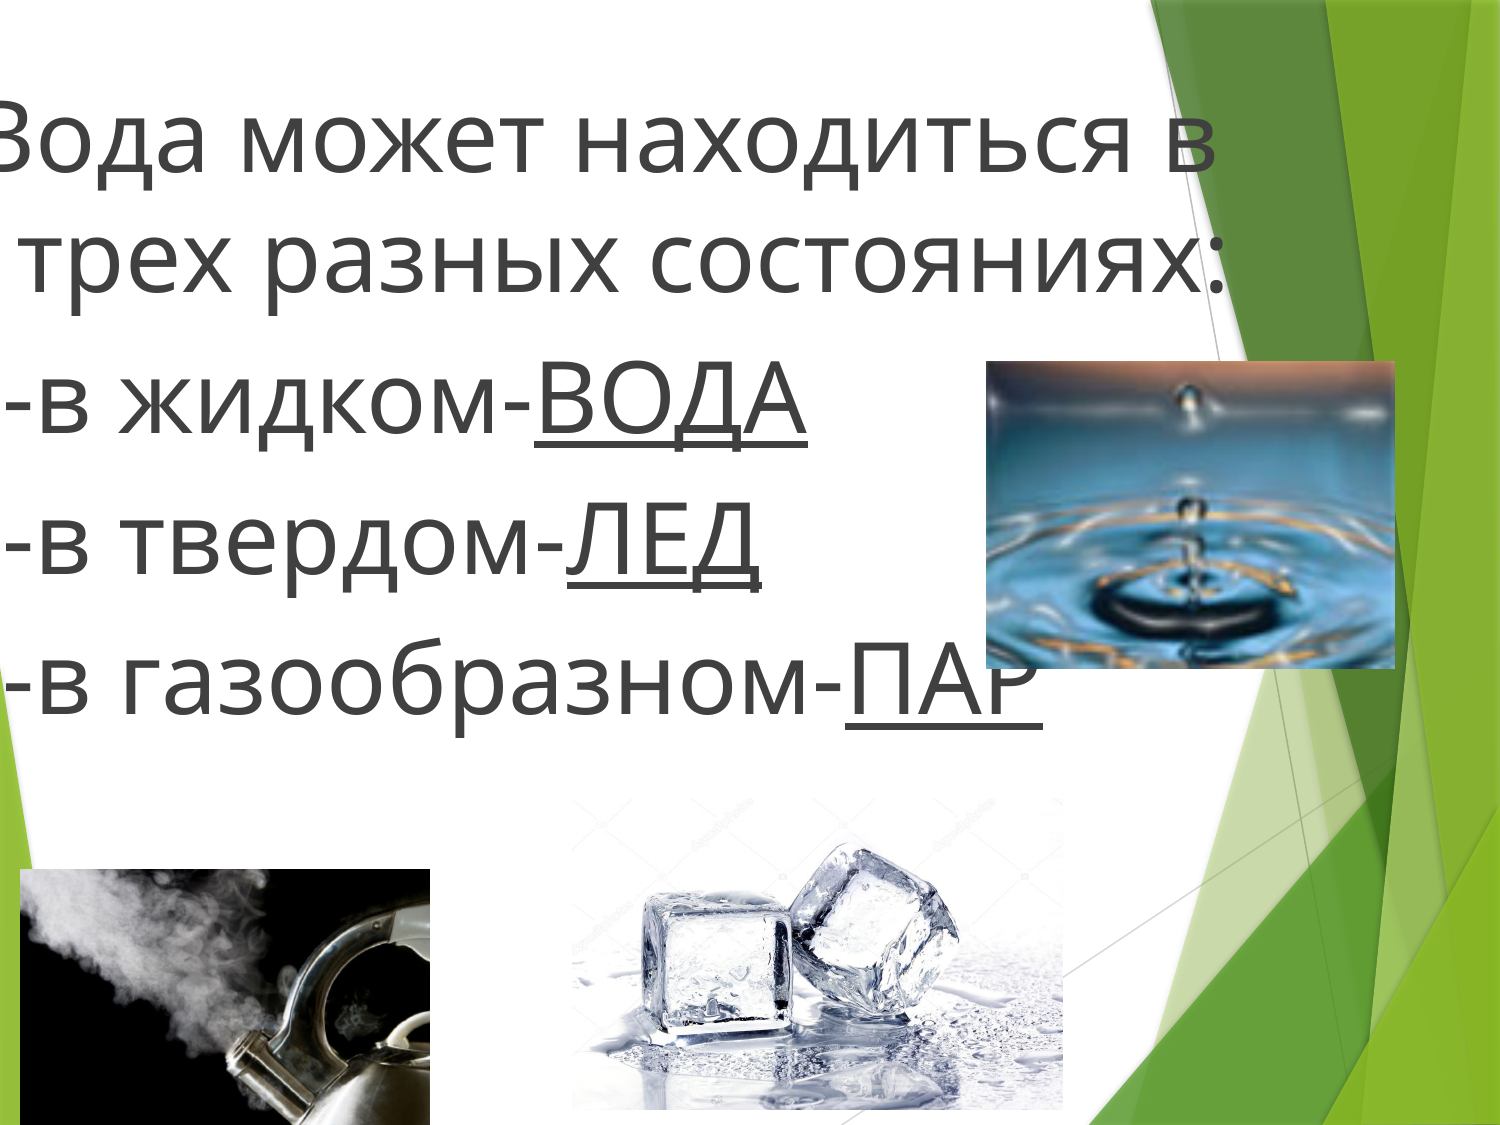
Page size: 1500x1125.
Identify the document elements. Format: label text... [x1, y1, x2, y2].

list Вода может находиться в трех разных состояниях: -в жидком-ВОДА -в твердом-ЛЕД -в газообразном-ПАР [0, 9, 1282, 894]
picture [572, 798, 1064, 1111]
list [985, 361, 1396, 670]
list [20, 869, 431, 1125]
